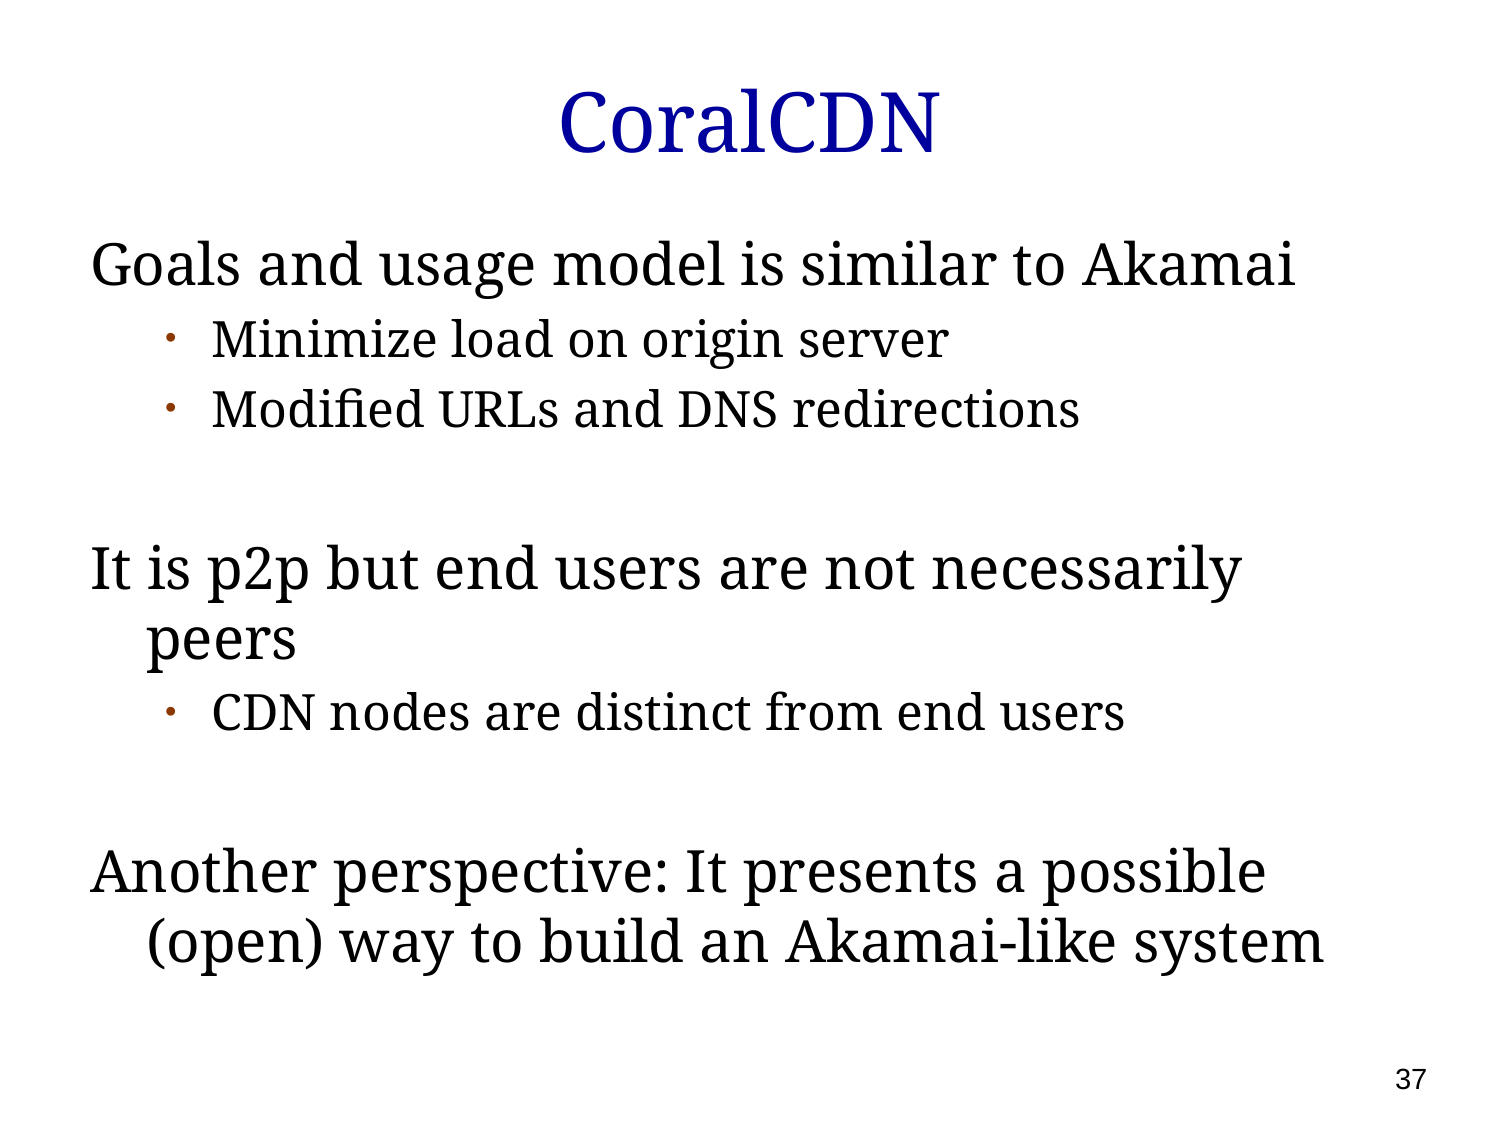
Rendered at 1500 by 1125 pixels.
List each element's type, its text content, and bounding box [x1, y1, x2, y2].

title CoralCDN [74, 47, 1426, 191]
list Goals and usage model is similar to Akamai Minimize load on origin server Modified URLs and DNS redirections It is p2p but end users are not necessarily peers CDN nodes are distinct from end users Another perspective: It presents a possible (open) way to build an Akamai-like system [74, 219, 1426, 963]
slide_number 37 [1092, 1024, 1443, 1103]
